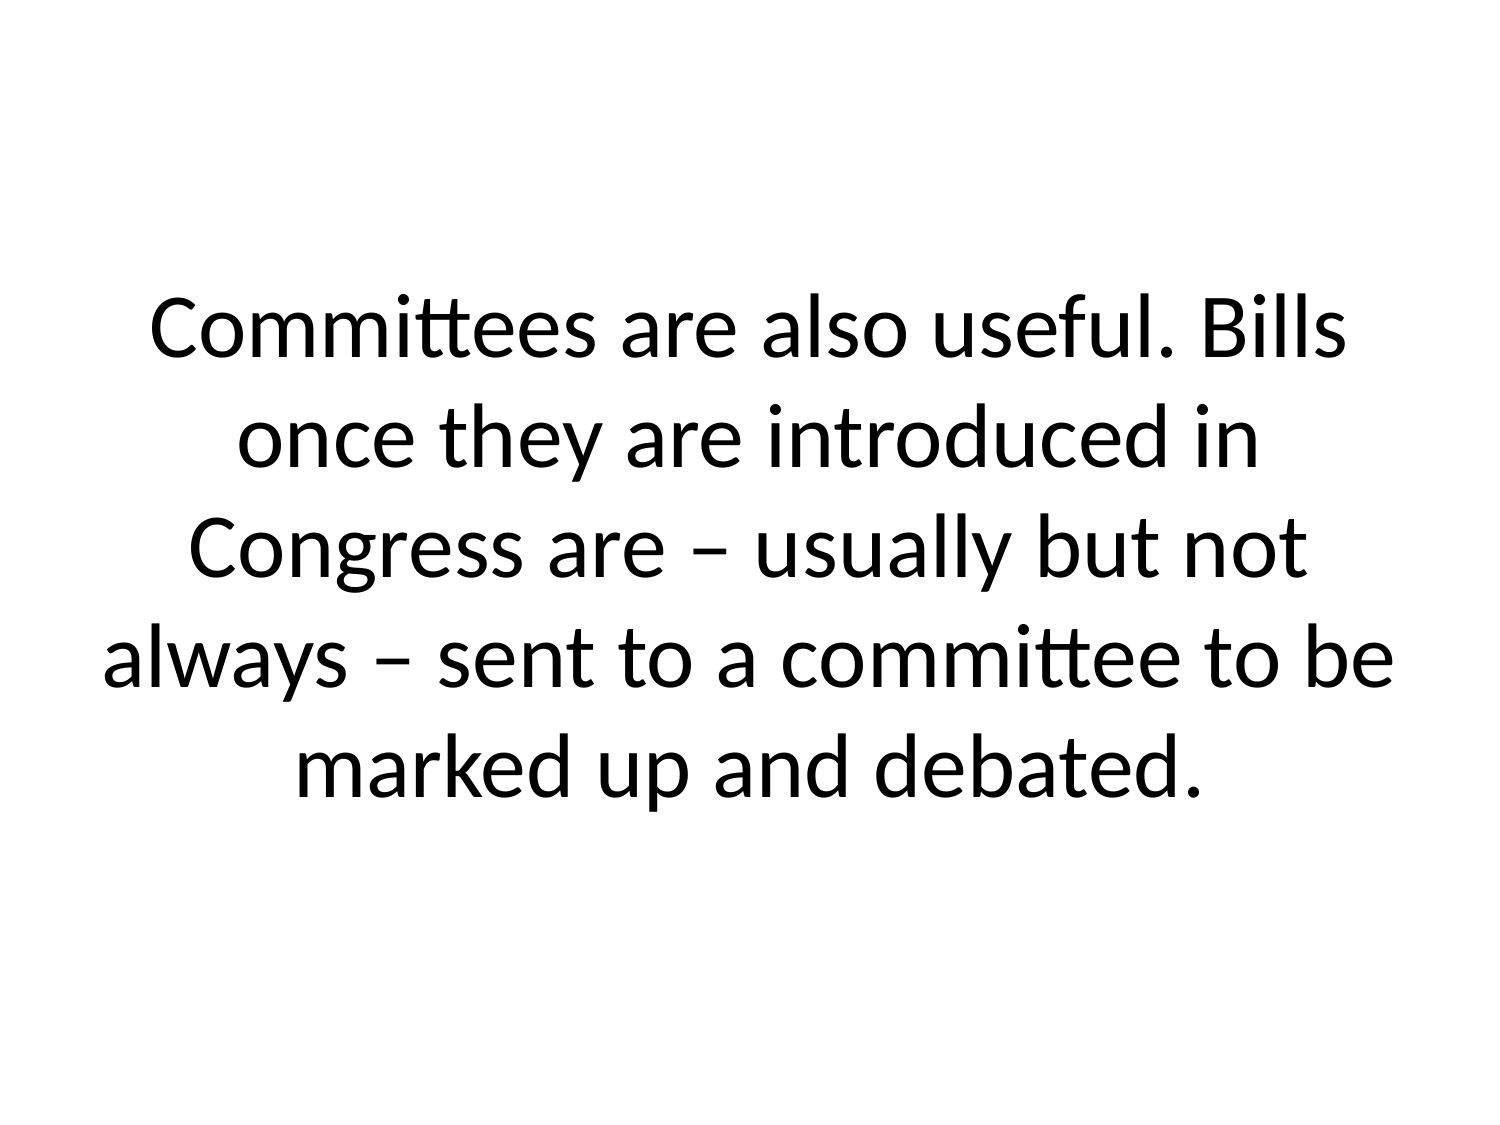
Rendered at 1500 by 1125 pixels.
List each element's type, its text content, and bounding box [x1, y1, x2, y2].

title Committees are also useful. Bills once they are introduced in Congress are – usually but not always – sent to a committee to be marked up and debated. [74, 44, 1426, 1038]
